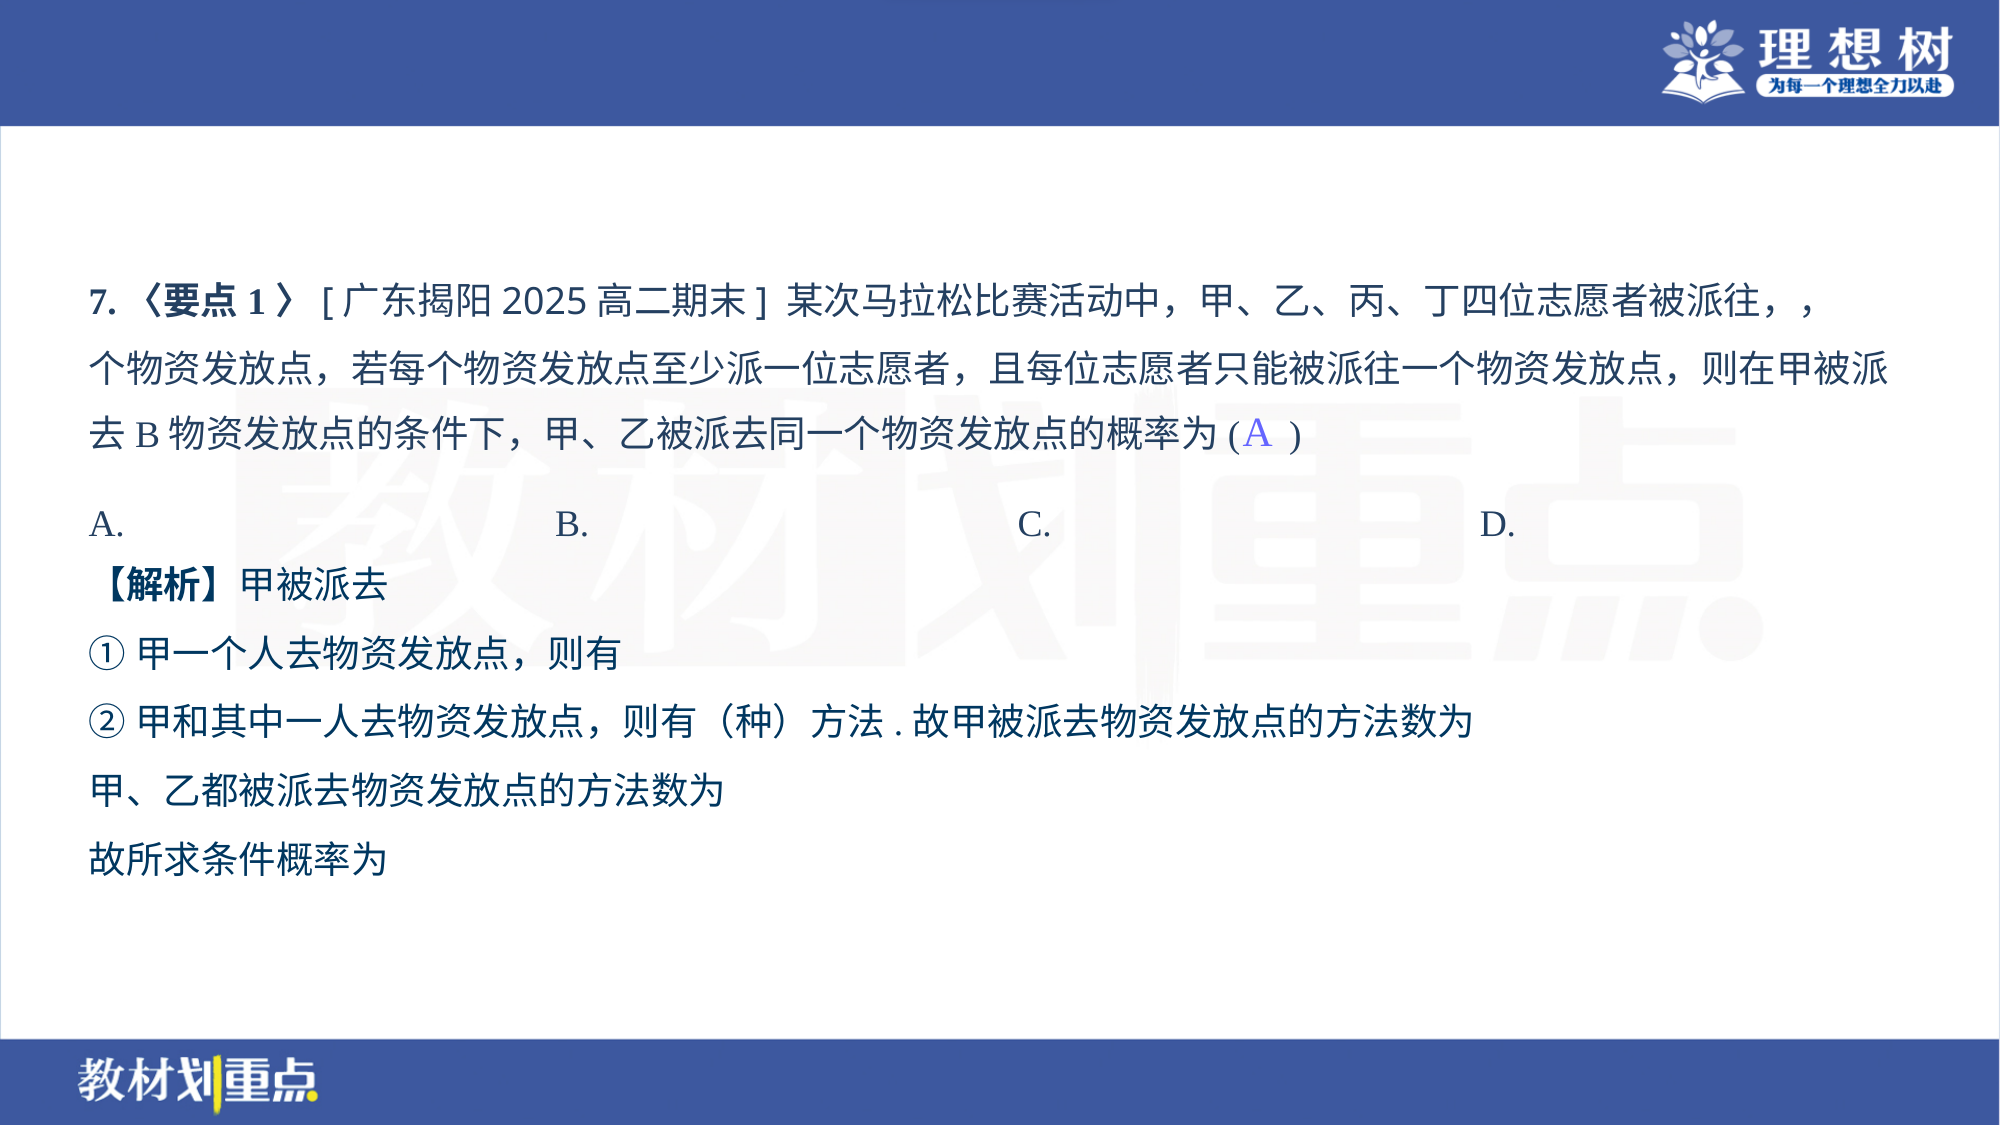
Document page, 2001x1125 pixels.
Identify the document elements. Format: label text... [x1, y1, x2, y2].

picture [0, 0, 2000, 1125]
text_box A [1227, 402, 1288, 453]
